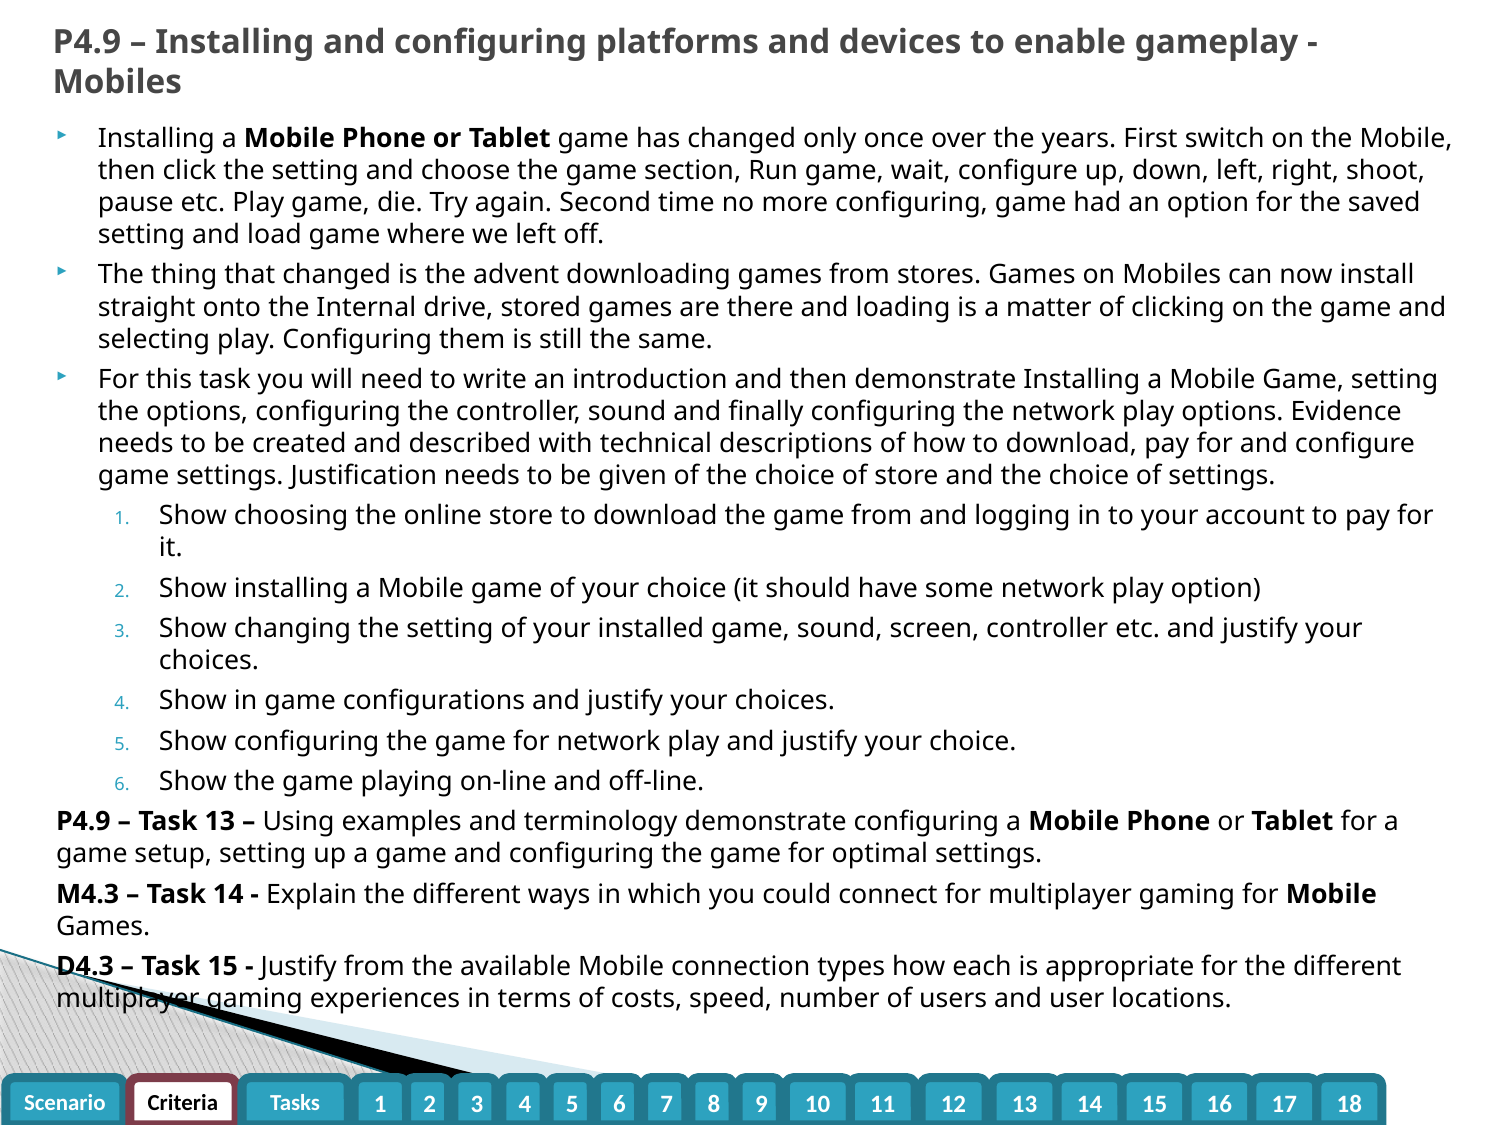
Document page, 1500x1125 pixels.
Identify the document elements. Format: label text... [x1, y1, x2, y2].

list Installing a Mobile Phone or Tablet game has changed only once over the years. First switch on the Mobile, then click the setting and choose the game section, Run game, wait, configure up, down, left, right, shoot, pause etc. Play game, die. Try again. Second time no more configuring, game had an option for the saved setting and load game where we left off. The thing that changed is the advent downloading games from stores. Games on Mobiles can now install straight onto the Internal drive, stored games are there and loading is a matter of clicking on the game and selecting play. Configuring them is still the same. For this task you will need to write an introduction and then demonstrate Installing a Mobile Game, setting the options, configuring the controller, sound and finally configuring the network play options. Evidence needs to be created and described with technical descriptions of how to download, pay for and configure game settings. Justification needs to be given of the choice of store and the choice of settings. Show choosing the online store to download the game from and logging in to your account to pay for it. Show installing a Mobile game of your choice (it should have some network play option) Show changing the setting of your installed game, sound, screen, controller etc. and justify your choices. Show in game configurations and justify your choices. Show configuring the game for network play and justify your choice. Show the game playing on-line and off-line. P4.9 – Task 13 – Using examples and terminology demonstrate configuring a Mobile Phone or Tablet for a game setup, setting up a game and configuring the game for optimal settings. M4.3 – Task 14 - Explain the different ways in which you could connect for multiplayer gaming for Mobile Games. D4.3 – Task 15 - Justify from the available Mobile connection types how each is appropriate for the different multiplayer gaming experiences in terms of costs, speed, number of users and user locations. [41, 113, 1471, 1035]
title P4.9 – Installing and configuring platforms and devices to enable gameplay - Mobiles [37, 19, 1471, 102]
